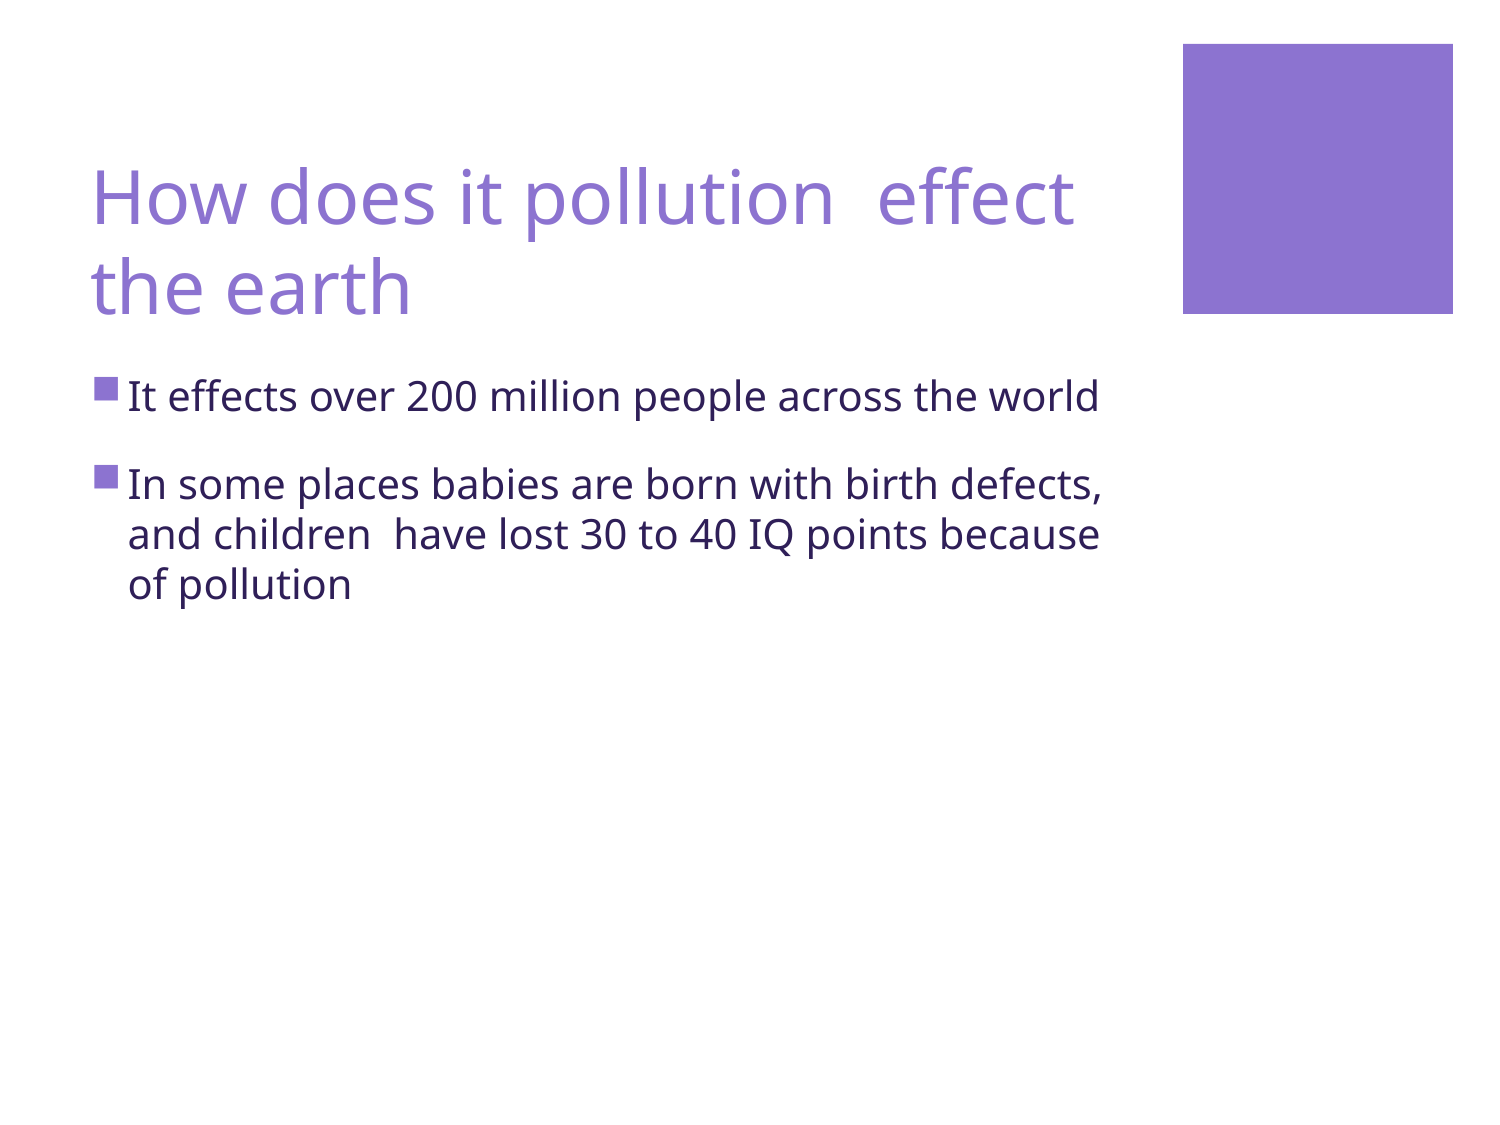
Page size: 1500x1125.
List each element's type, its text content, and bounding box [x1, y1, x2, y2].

title How does it pollution effect the earth [75, 149, 1143, 338]
list It effects over 200 million people across the world In some places babies are born with birth defects, and children have lost 30 to 40 IQ points because of pollution [75, 362, 1143, 1005]
